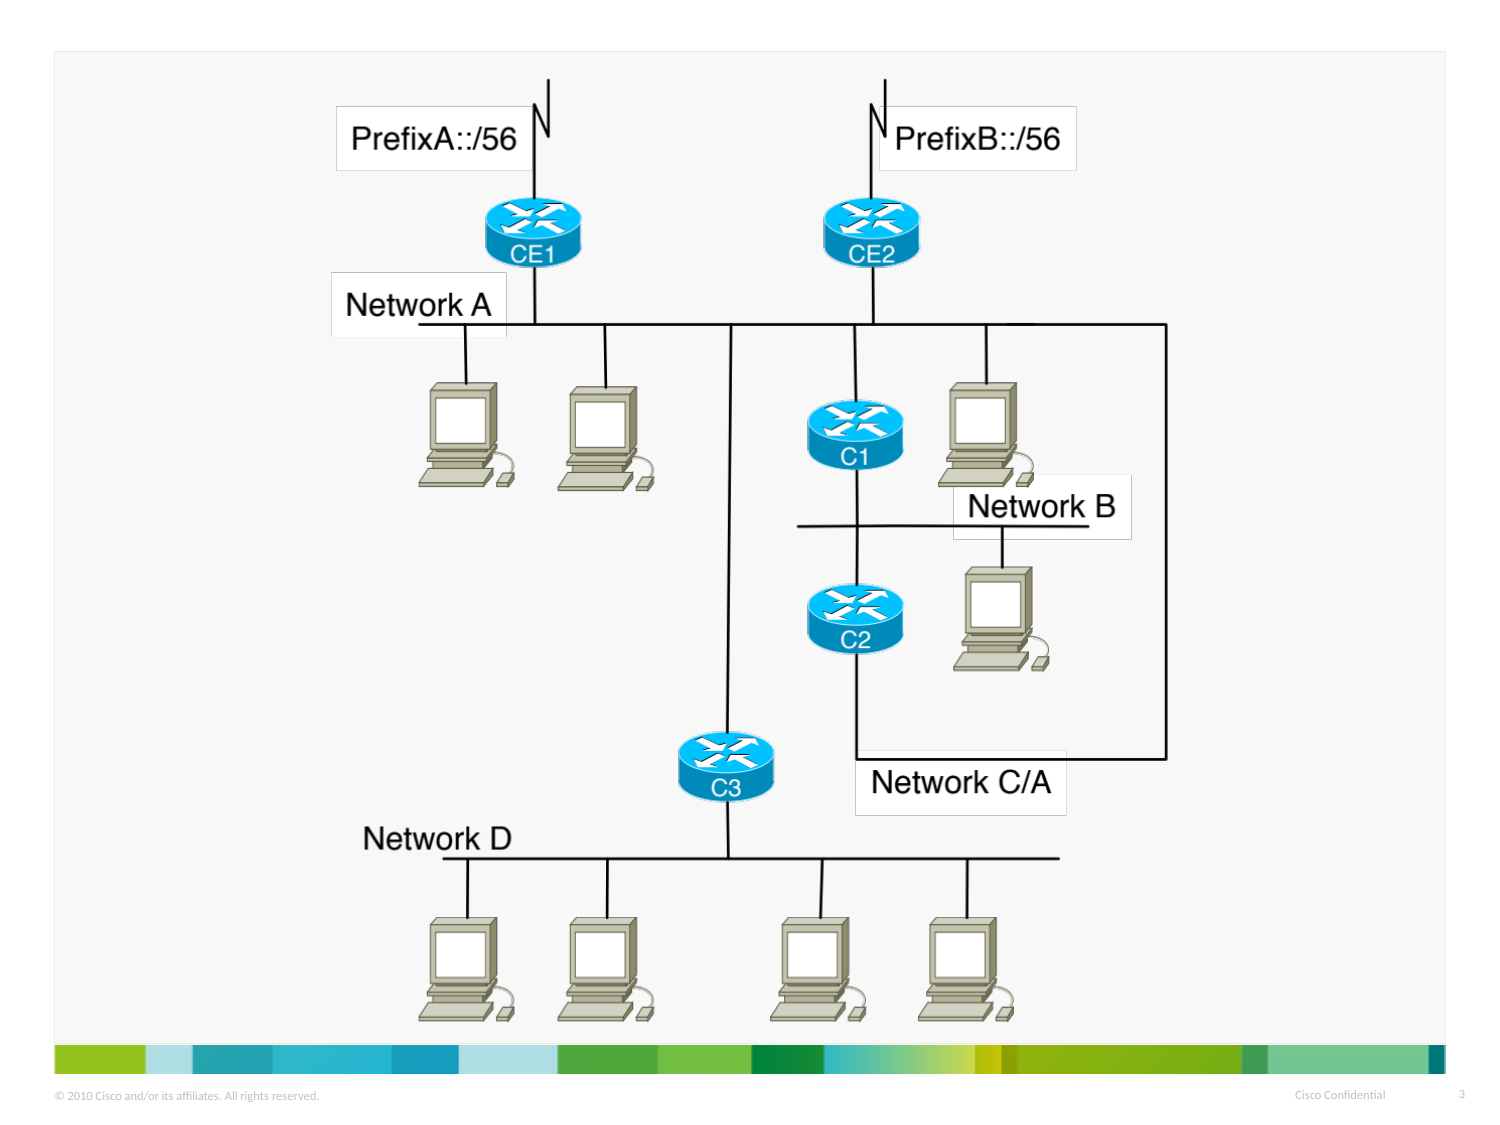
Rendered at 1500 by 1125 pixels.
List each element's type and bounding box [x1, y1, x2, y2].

picture [54, 50, 1446, 1074]
